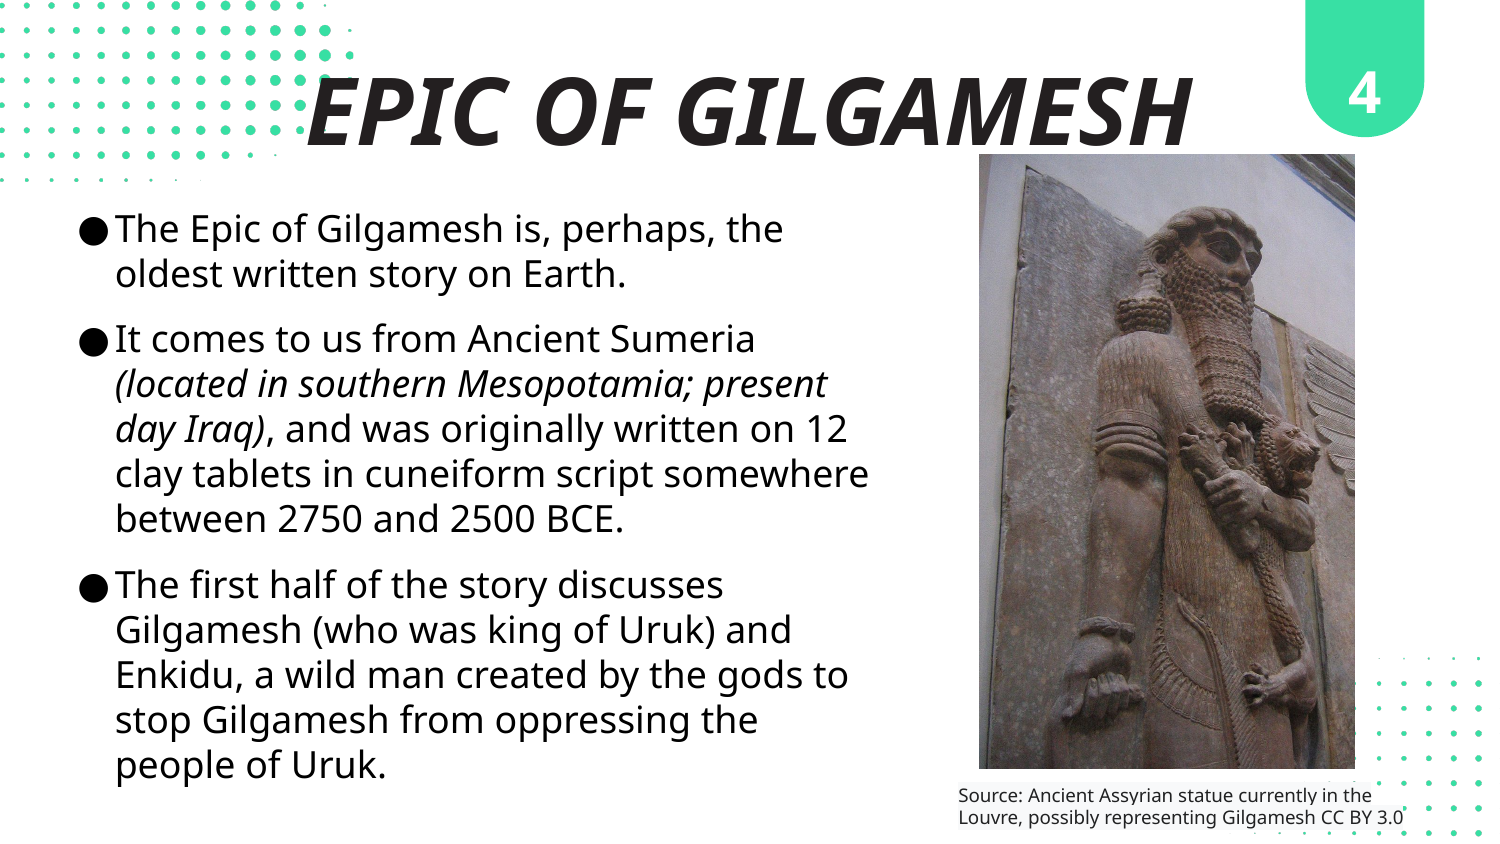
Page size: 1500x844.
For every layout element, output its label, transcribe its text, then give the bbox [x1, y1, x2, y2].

picture [978, 154, 1355, 769]
text_box [1360, 656, 1500, 844]
text_box Source: Ancient Assyrian statue currently in the Louvre, possibly representing Gilgamesh CC BY 3.0 [943, 768, 1436, 844]
text_box [0, 0, 354, 182]
text_box The Epic of Gilgamesh is, perhaps, the oldest written story on Earth. It comes to us from Ancient Sumeria (located in southern Mesopotamia; present day Iraq), and was originally written on 12 clay tablets in cuneiform script somewhere between 2750 and 2500 BCE. The first half of the story discusses Gilgamesh (who was king of Uruk) and Enkidu, a wild man created by the gods to stop Gilgamesh from oppressing the people of Uruk. [32, 197, 891, 794]
text_box EPIC OF GILGAMESH [145, 51, 1355, 165]
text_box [1300, 0, 1430, 138]
